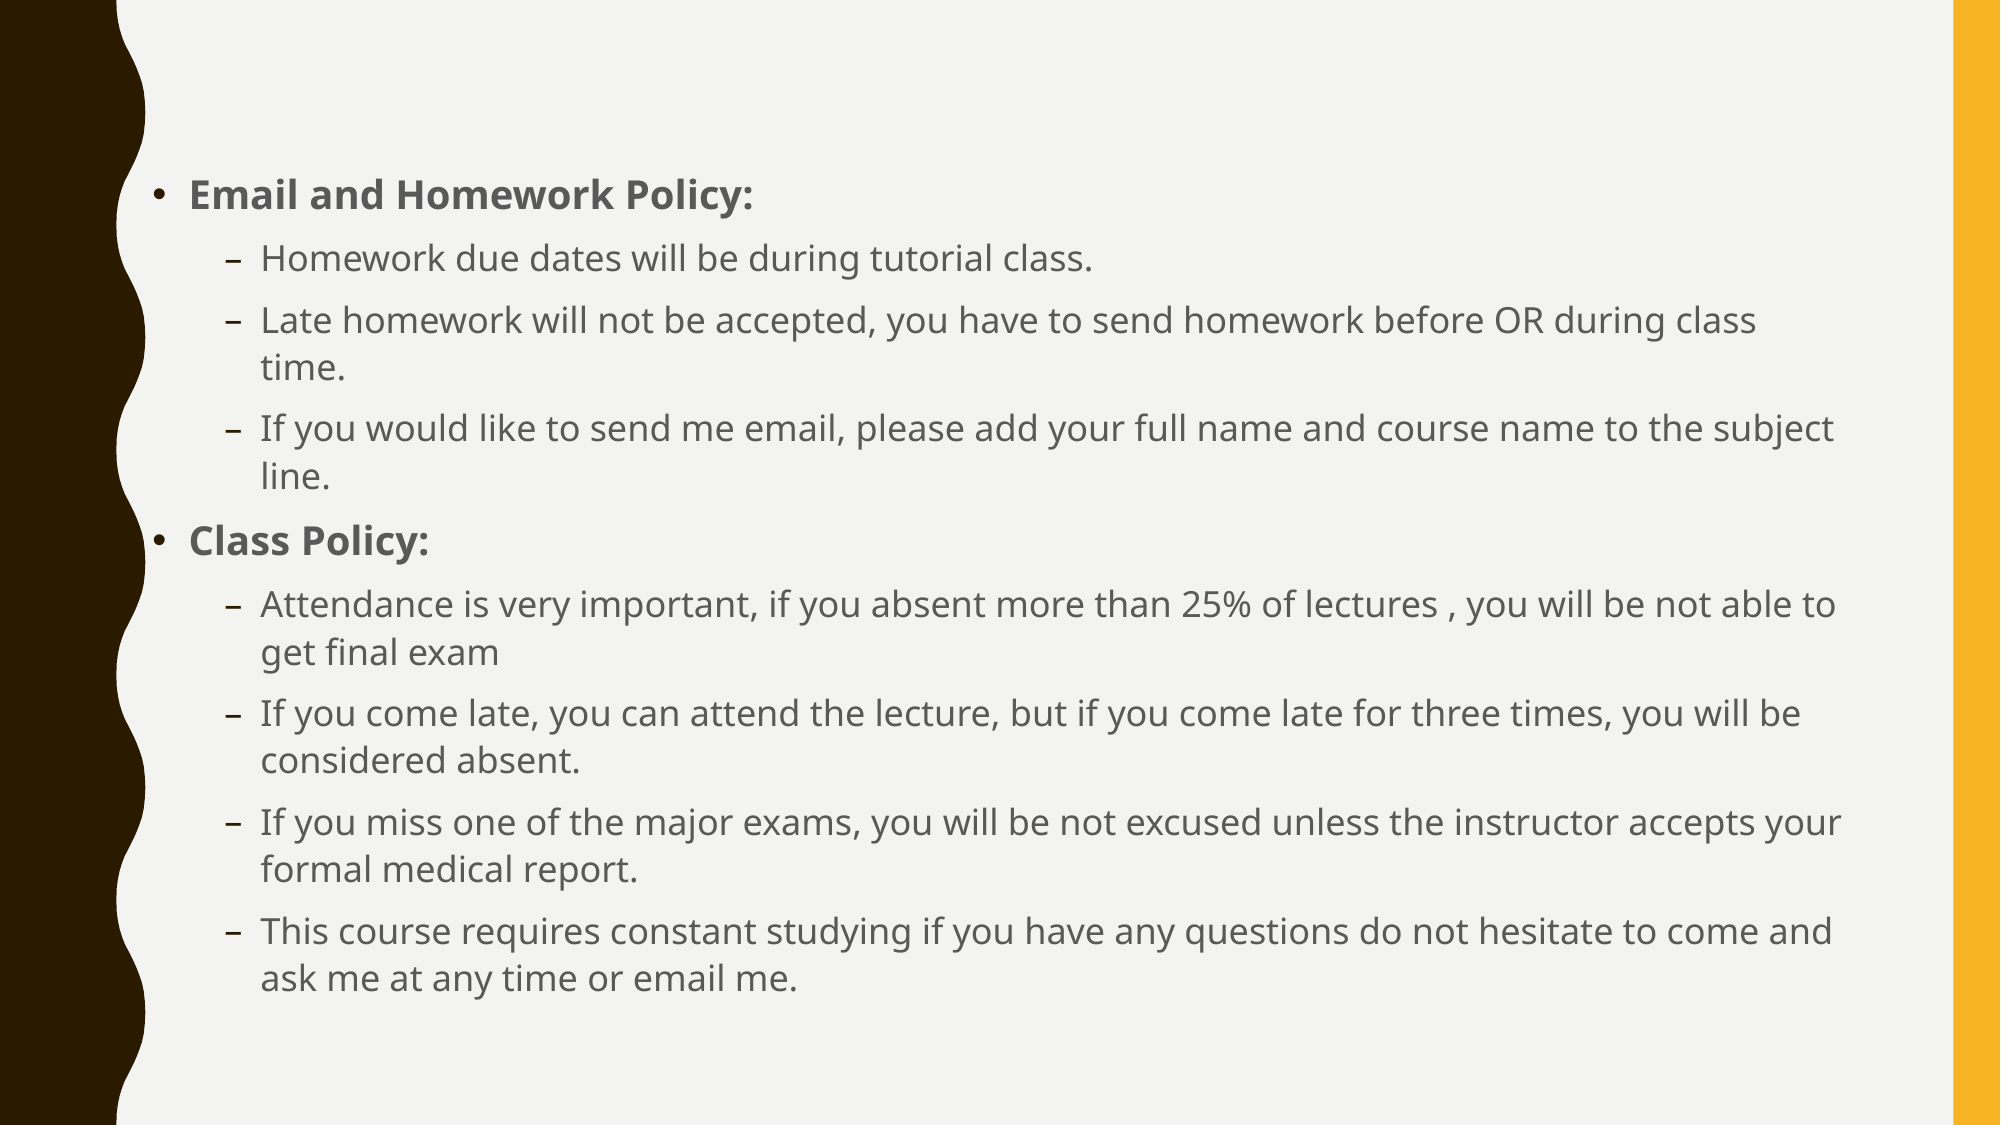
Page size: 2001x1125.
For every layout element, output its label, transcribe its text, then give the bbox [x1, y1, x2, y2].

list Email and Homework Policy: Homework due dates will be during tutorial class. Late homework will not be accepted, you have to send homework before OR during class time. If you would like to send me email, please add your full name and course name to the subject line. Class Policy: Attendance is very important, if you absent more than 25% of lectures , you will be not able to get final exam If you come late, you can attend the lecture, but if you come late for three times, you will be considered absent. If you miss one of the major exams, you will be not excused unless the instructor accepts your formal medical report. This course requires constant studying if you have any questions do not hesitate to come and ask me at any time or email me. [137, 157, 1863, 1014]
